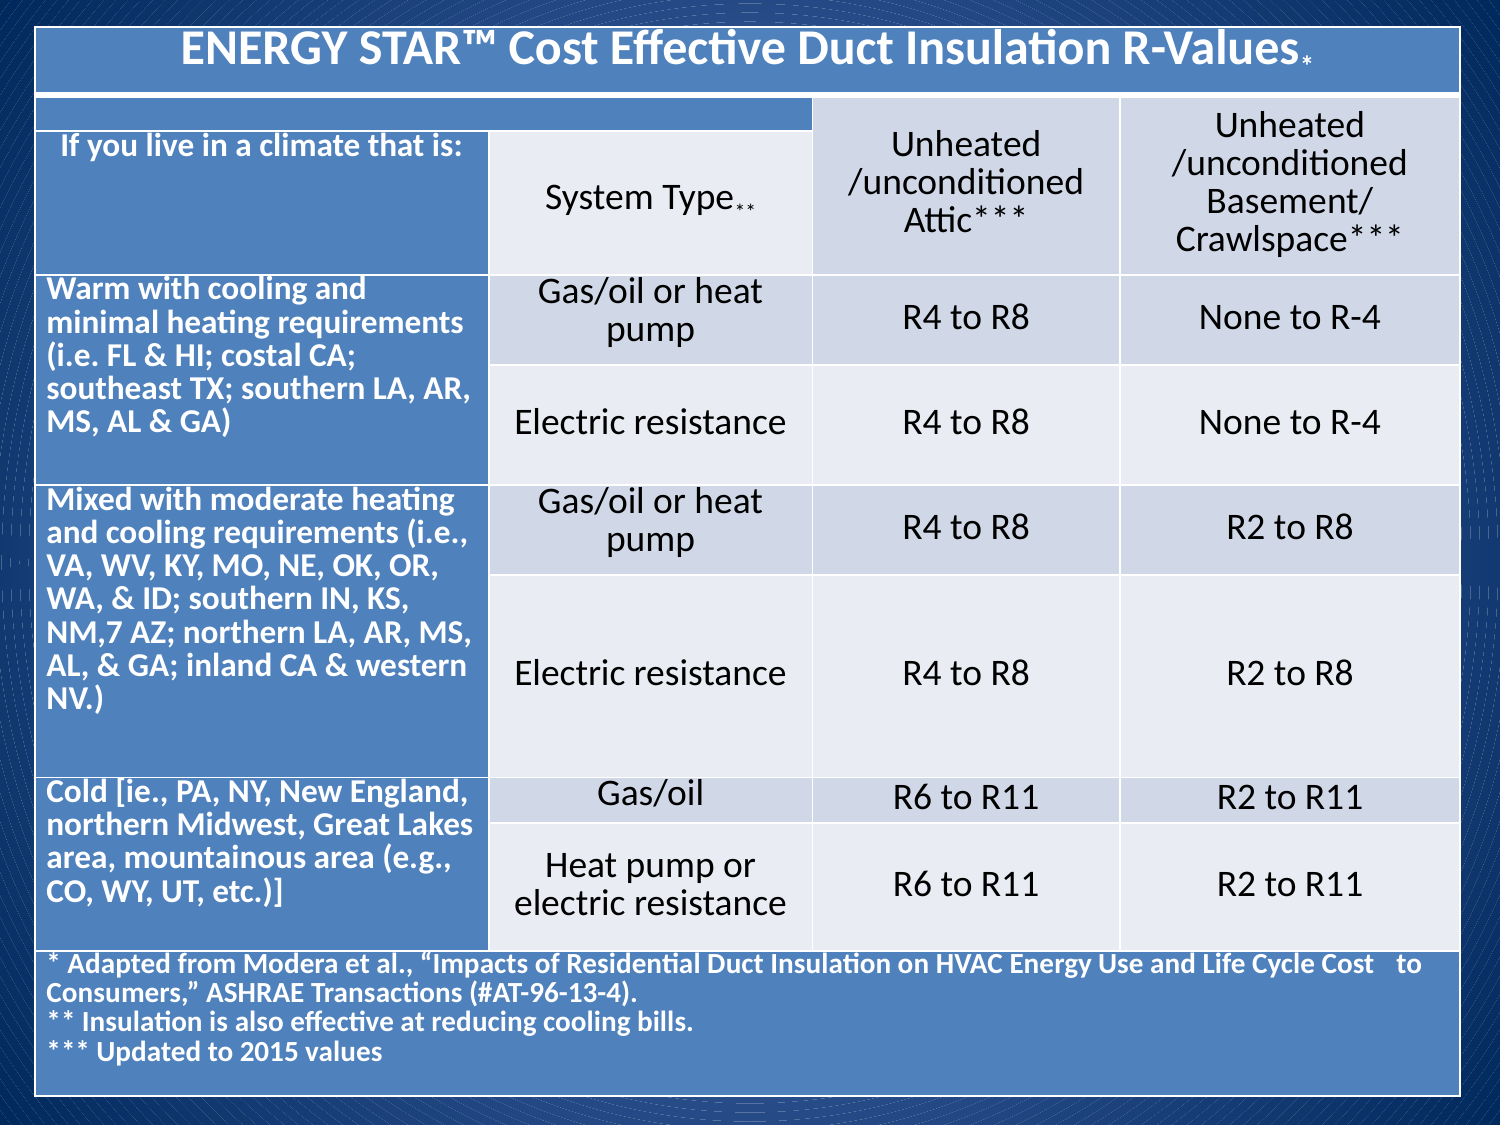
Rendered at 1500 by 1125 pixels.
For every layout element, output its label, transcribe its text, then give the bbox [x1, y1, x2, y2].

table_cell R2 to R8 [1121, 576, 1459, 777]
table_cell Electric resistance [490, 366, 812, 484]
table_cell R4 to R8 [813, 576, 1119, 777]
table_cell [36, 98, 812, 130]
table_cell R6 to R11 [813, 824, 1119, 950]
table_cell Unheated /unconditioned Basement/ Crawlspace*** [1121, 98, 1459, 274]
table_cell R6 to R11 [813, 778, 1119, 822]
table_cell R2 to R8 [1121, 486, 1459, 574]
table_cell Gas/oil [490, 778, 812, 822]
table_cell Warm with cooling and minimal heating requirements (i.e. FL & HI; costal CA; southeast TX; southern LA, AR, MS, AL & GA) [36, 276, 488, 484]
table_cell Mixed with moderate heating and cooling requirements (i.e., VA, WV, KY, MO, NE, OK, OR, WA, & ID; southern IN, KS, NM,7 AZ; northern LA, AR, MS, AL, & GA; inland CA & western NV.) [36, 486, 488, 777]
table_cell None to R-4 [1121, 276, 1459, 364]
table_header ENERGY STAR™ Cost Effective Duct Insulation R-Values* [36, 28, 1459, 92]
table_cell Heat pump or electric resistance [490, 824, 812, 950]
table_cell Gas/oil or heat pump [490, 276, 812, 364]
table_cell Cold [ie., PA, NY, New England, northern Midwest, Great Lakes area, mountainous area (e.g., CO, WY, UT, etc.)] [36, 778, 488, 950]
table_cell R2 to R11 [1121, 824, 1459, 950]
table_cell R2 to R11 [1121, 778, 1459, 822]
table_cell Unheated /unconditioned Attic*** [813, 98, 1119, 274]
table_cell R4 to R8 [813, 366, 1119, 484]
table_cell System Type** [490, 132, 812, 274]
table_cell Electric resistance [490, 576, 812, 777]
table_cell R4 to R8 [813, 276, 1119, 364]
table_cell None to R-4 [1121, 366, 1459, 484]
table_cell * Adapted from Modera et al., “Impacts of Residential Duct Insulation on HVAC Energy Use and Life Cycle Cost to Consumers,” ASHRAE Transactions (#AT-96-13-4). ** Insulation is also effective at reducing cooling bills. *** Updated to 2015 values [36, 952, 1459, 1095]
table_cell If you live in a climate that is: [36, 132, 488, 274]
table_cell R4 to R8 [813, 486, 1119, 574]
table_cell Gas/oil or heat pump [490, 486, 812, 574]
